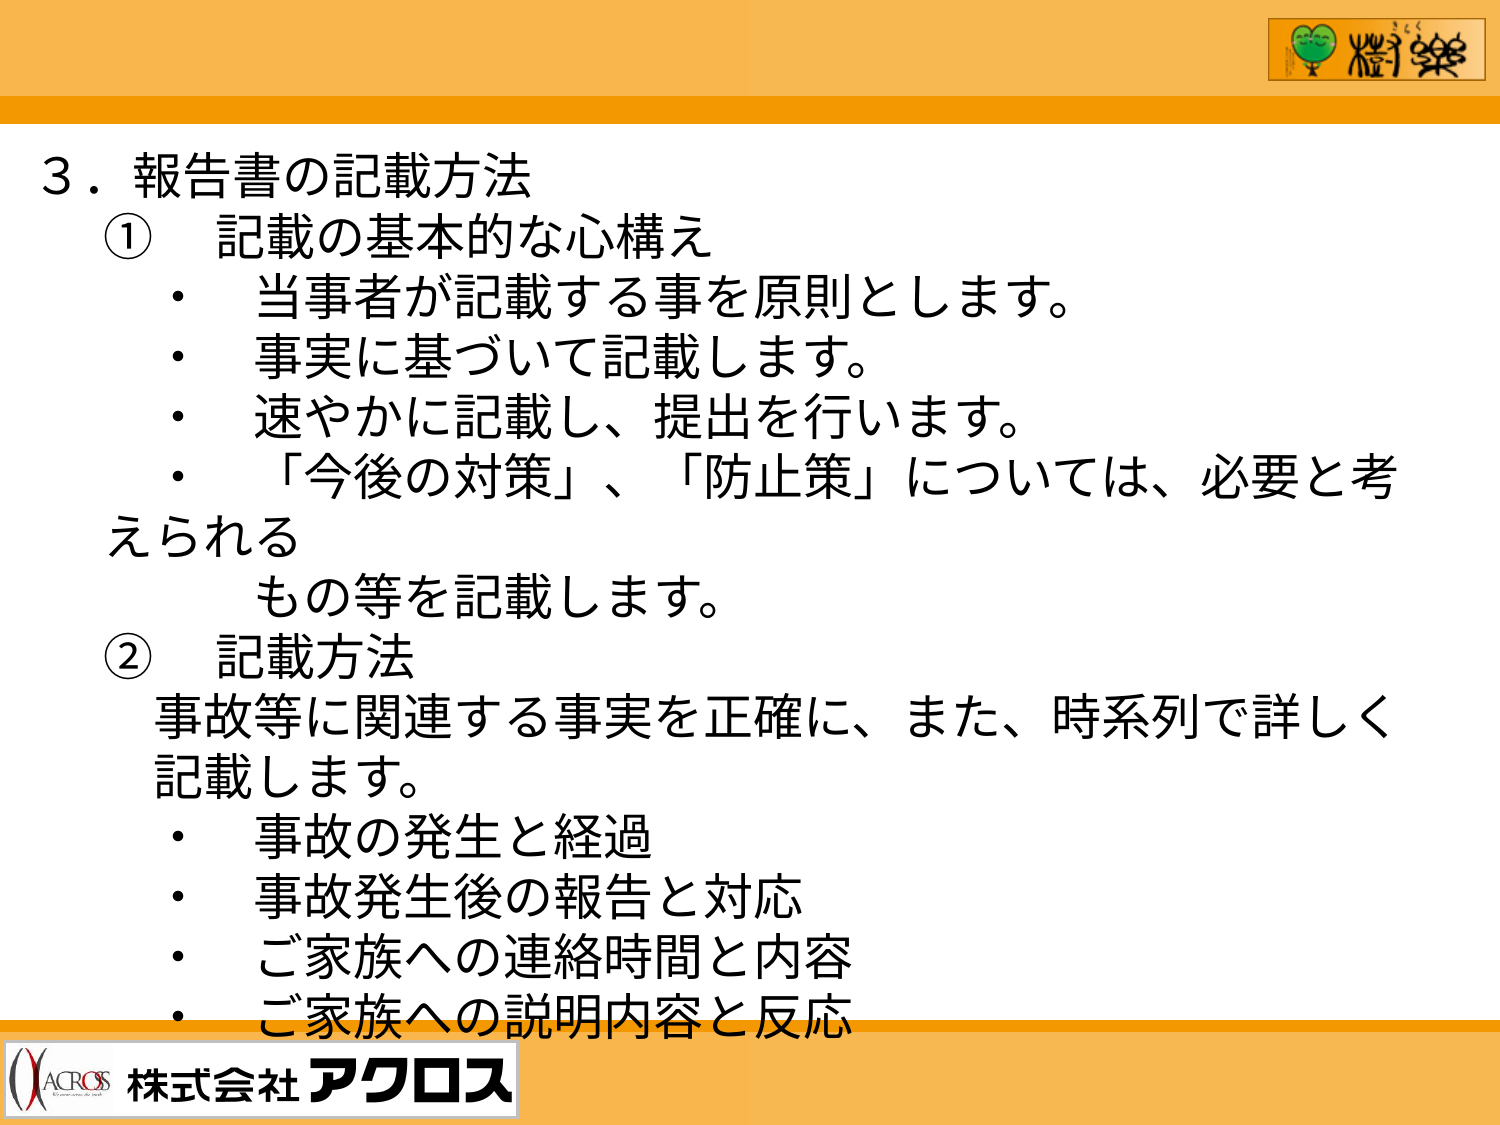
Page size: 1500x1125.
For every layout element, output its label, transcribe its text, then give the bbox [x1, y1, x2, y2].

text_box ３．報告書の記載方法 [17, 137, 1483, 212]
picture [6, 1043, 113, 1114]
picture [122, 1053, 516, 1107]
picture [0, 1020, 1500, 1125]
picture [0, 0, 1500, 124]
text_box ① 記載の基本的な心構え ・ 当事者が記載する事を原則とします。 ・ 事実に基づいて記載します。 ・ 速やかに記載し、提出を行います。 ・ 「今後の対策」、「防止策」については、必要と考えられる もの等を記載します。 ② 記載方法 事故等に関連する事実を正確に、また、時系列で詳しく 記載します。 ・ 事故の発生と経過 ・ 事故発生後の報告と対応 ・ ご家族への連絡時間と内容 ・ ご家族への説明内容と反応 [88, 198, 1424, 1053]
